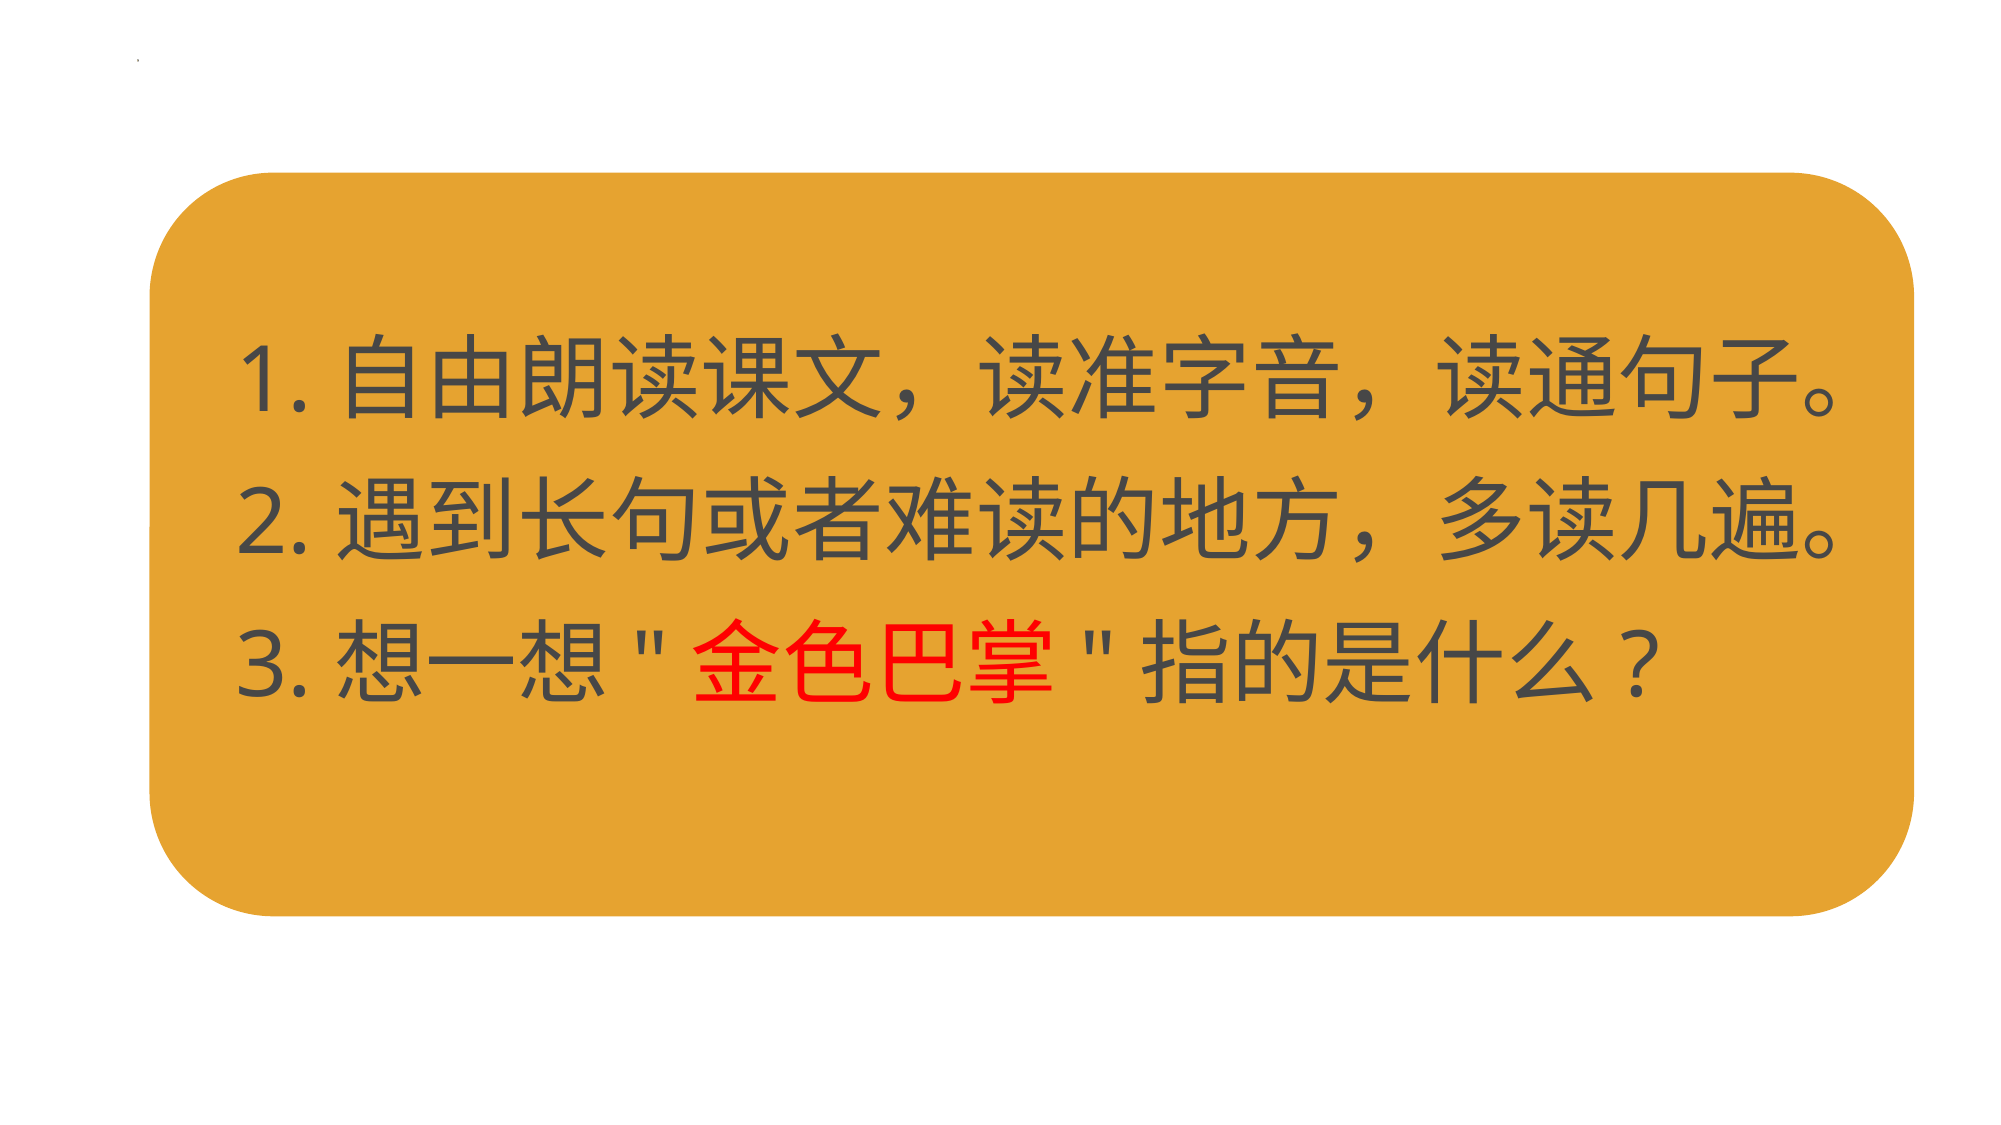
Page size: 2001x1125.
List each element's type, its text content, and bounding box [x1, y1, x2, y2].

text_box [148, 171, 1916, 918]
text_box 1.自由朗读课文，读准字音，读通句子。 2.遇到长句或者难读的地方，多读几遍。 3.想一想"金色巴掌"指的是什么? [220, 278, 1917, 723]
